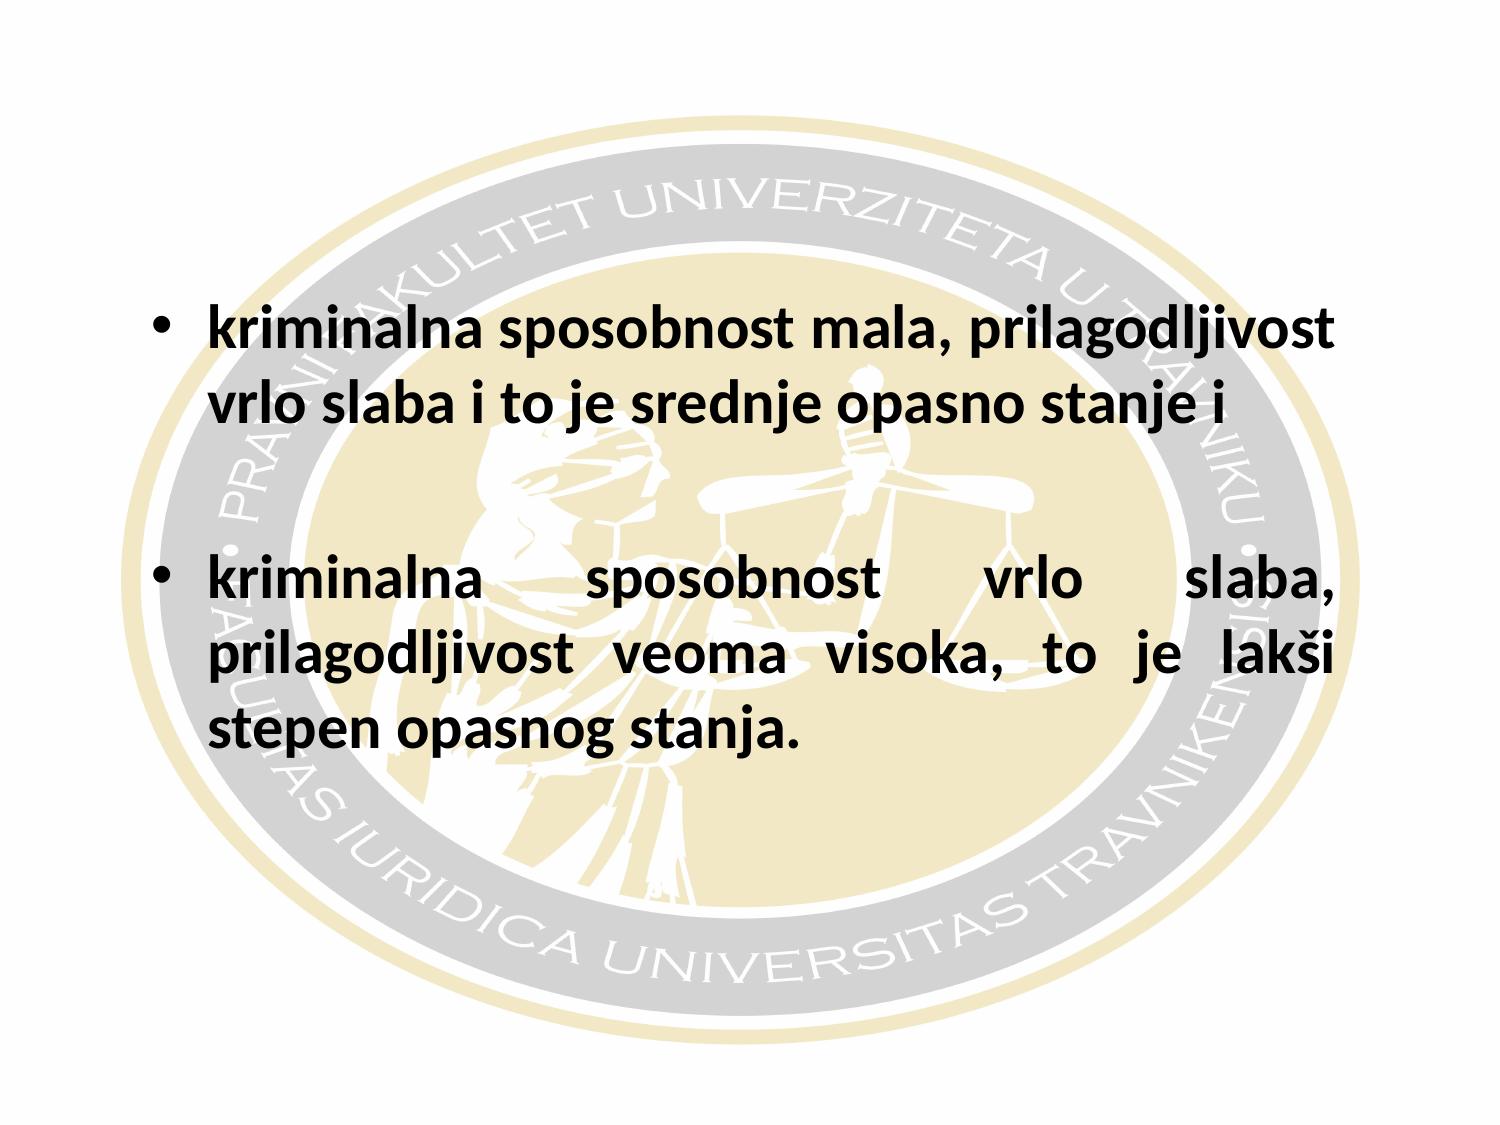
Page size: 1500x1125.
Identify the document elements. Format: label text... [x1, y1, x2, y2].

list kriminalna sposobnost mala, prilagodljivost vrlo slaba i to je srednje opasno stanje i kriminalna sposobnost vrlo slaba, prilagodljivost veoma visoka, to je lakši stepen opasnog stanja. [135, 278, 1353, 1005]
